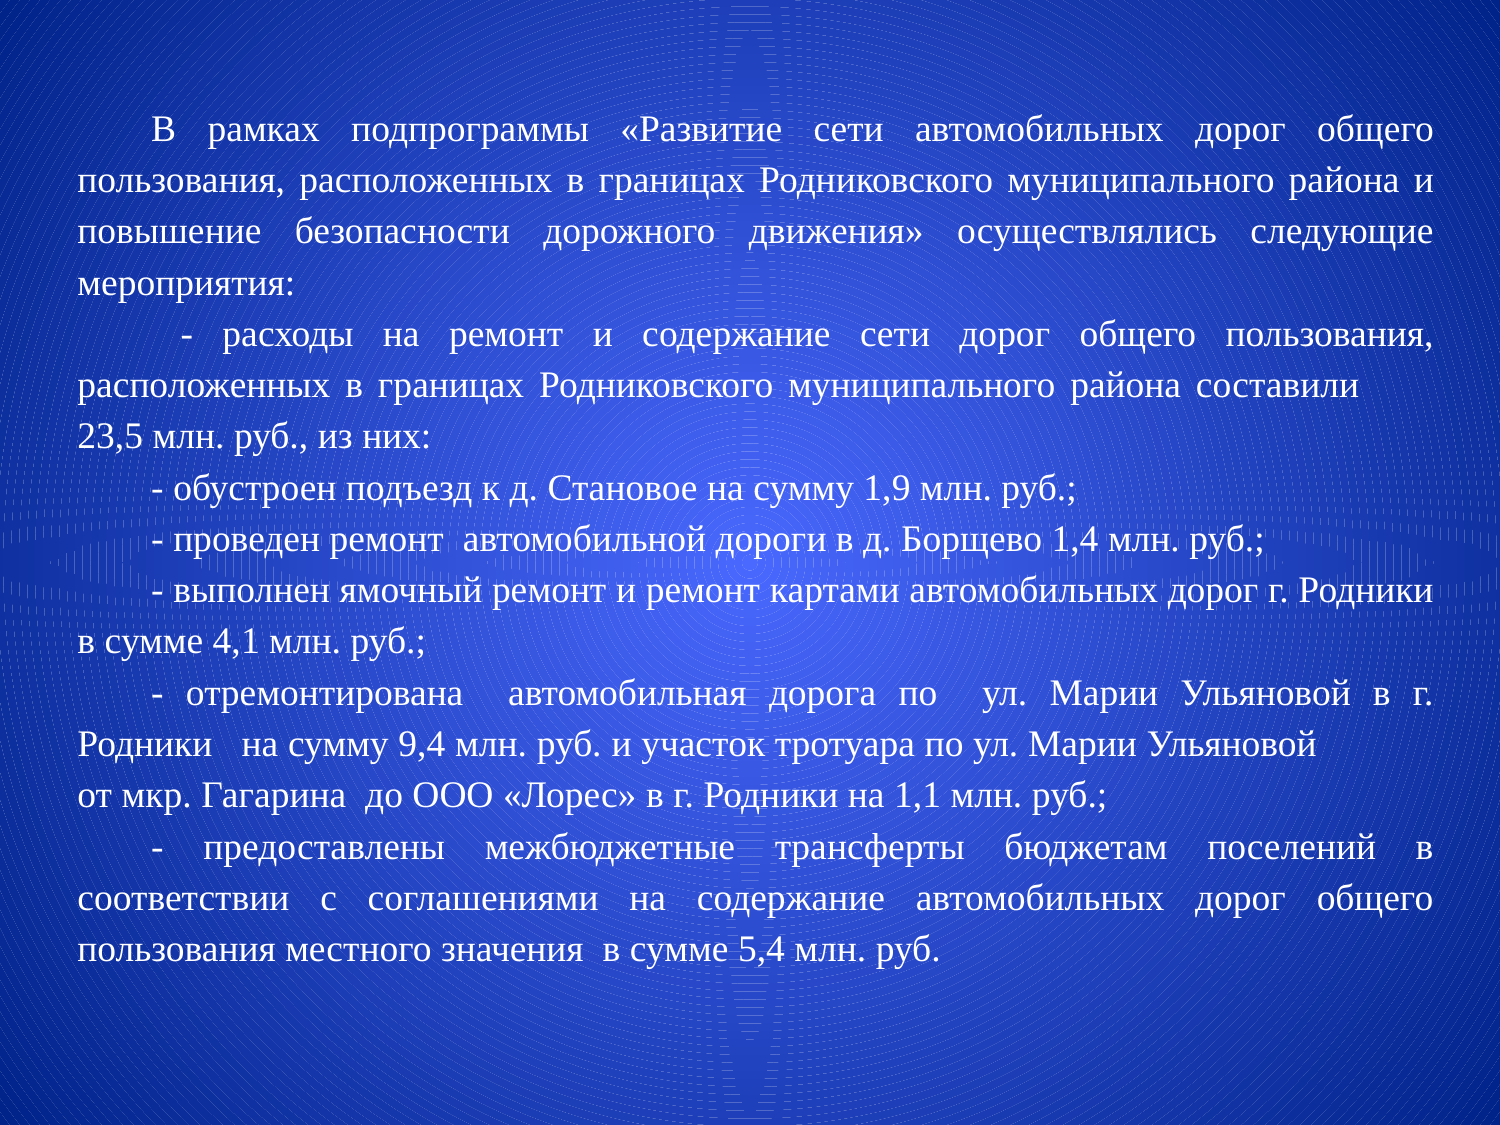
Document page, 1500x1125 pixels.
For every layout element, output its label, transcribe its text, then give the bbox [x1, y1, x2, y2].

text_box В рамках подпрограммы «Развитие сети автомобильных дорог общего пользования, расположенных в границах Родниковского муниципального района и повышение безопасности дорожного движения» осуществлялись следующие мероприятия: - расходы на ремонт и содержание сети дорог общего пользования, расположенных в границах Родниковского муниципального района составили 23,5 млн. руб., из них: - обустроен подъезд к д. Становое на сумму 1,9 млн. руб.; - проведен ремонт автомобильной дороги в д. Борщево 1,4 млн. руб.; - выполнен ямочный ремонт и ремонт картами автомобильных дорог г. Родники в сумме 4,1 млн. руб.; - отремонтирована автомобильная дорога по ул. Марии Ульяновой в г. Родники на сумму 9,4 млн. руб. и участок тротуара по ул. Марии Ульяновой от мкр. Гагарина до ООО «Лорес» в г. Родники на 1,1 млн. руб.; - предоставлены межбюджетные трансферты бюджетам поселений в соответствии с соглашениями на содержание автомобильных дорог общего пользования местного значения в сумме 5,4 млн. руб. [62, 90, 1450, 977]
